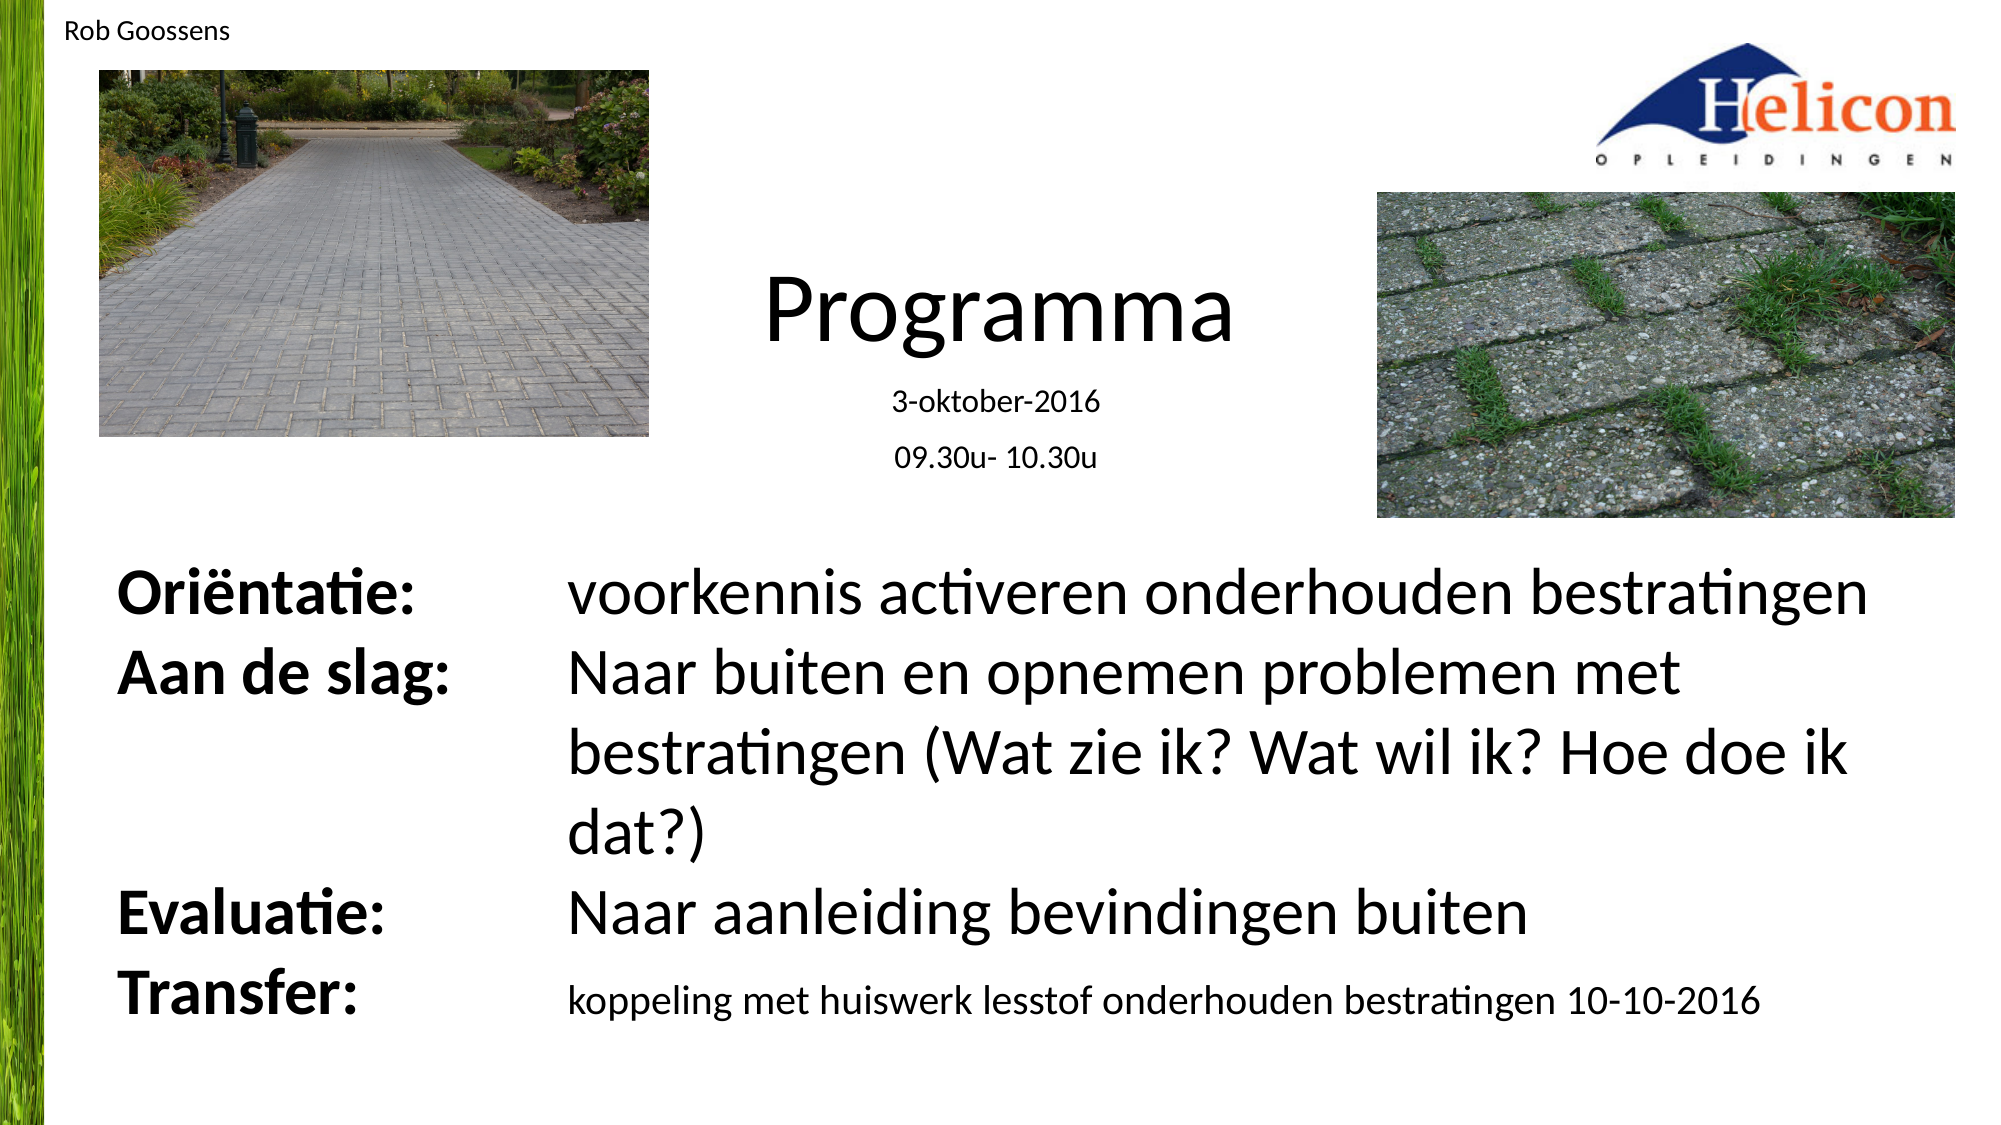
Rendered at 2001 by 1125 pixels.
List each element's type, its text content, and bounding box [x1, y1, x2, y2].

picture [99, 70, 649, 437]
text_box [0, 0, 45, 1125]
text_box Rob Goossens [49, 3, 250, 54]
text_box Oriëntatie: voorkennis activeren onderhouden bestratingen Aan de slag: Naar buiten en opnemen problemen met bestratingen (Wat zie ik? Wat wil ik? Hoe doe ik dat?) Evaluatie: Naar aanleiding bevindingen buiten Transfer: koppeling met huiswerk lesstof onderhouden bestratingen 10-10-2016 [102, 495, 1924, 1036]
picture [1377, 43, 1956, 518]
subtitle Programma 3-oktober-2016 09.30u- 10.30u [592, 247, 1377, 511]
